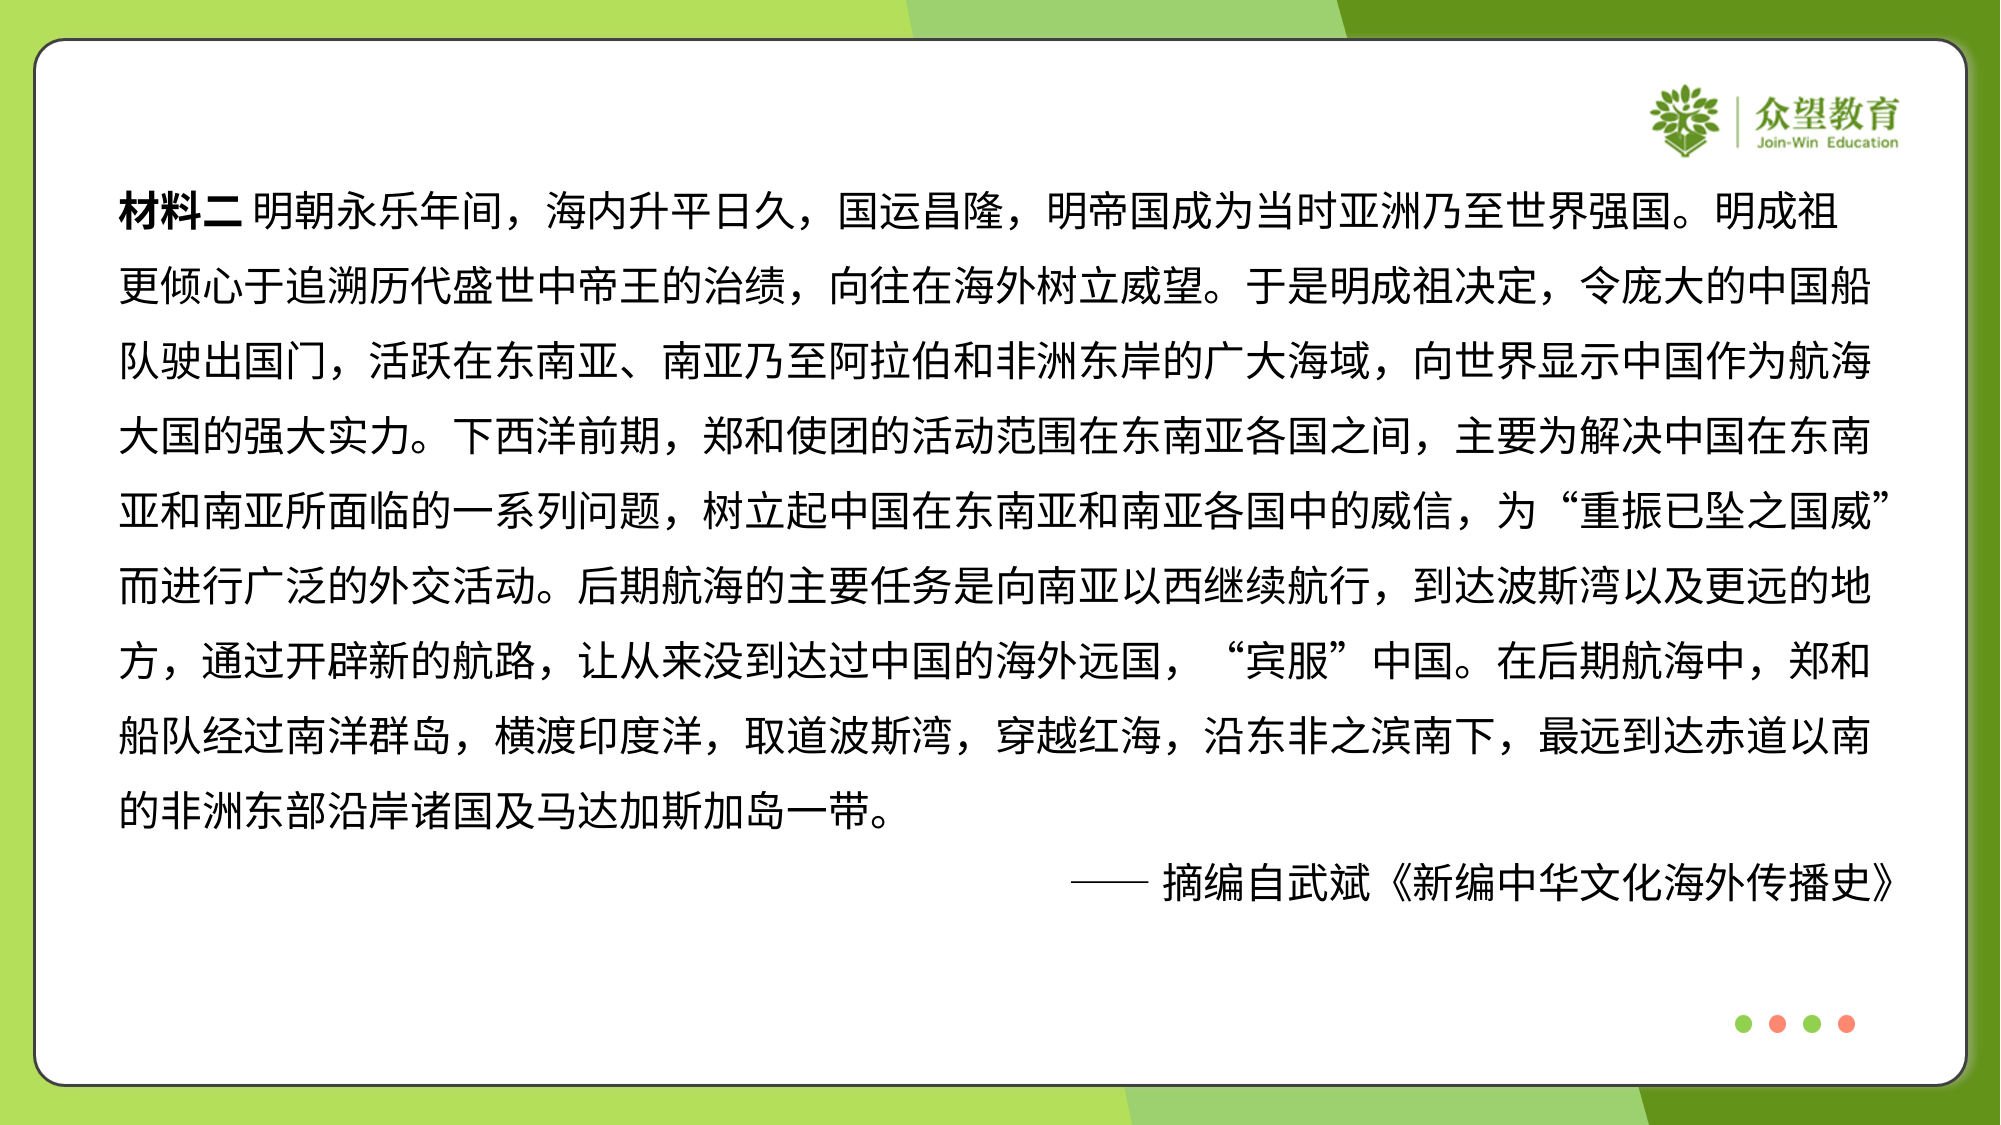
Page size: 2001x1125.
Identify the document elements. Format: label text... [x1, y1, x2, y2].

text_box 材料二 明朝永乐年间，海内升平日久，国运昌隆，明帝国成为当时亚洲乃至世界强国。明成祖 更倾心于追溯历代盛世中帝王的治绩，向往在海外树立威望。于是明成祖决定，令庞大的中国船 队驶出国门，活跃在东南亚、南亚乃至阿拉伯和非洲东岸的广大海域，向世界显示中国作为航海 大国的强大实力。下西洋前期，郑和使团的活动范围在东南亚各国之间，主要为解决中国在东南 亚和南亚所面临的一系列问题，树立起中国在东南亚和南亚各国中的威信，为“重振已坠之国威” 而进行广泛的外交活动。后期航海的主要任务是向南亚以西继续航行，到达波斯湾以及更远的地 方，通过开辟新的航路，让从来没到达过中国的海外远国，“宾服”中国。在后期航海中，郑和 船队经过南洋群岛，横渡印度洋，取道波斯湾，穿越红海，沿东非之滨南下，最远到达赤道以南 的非洲东部沿岸诸国及马达加斯加岛一带。 ——摘编自武斌《新编中华文化海外传播史》 [118, 159, 1883, 900]
picture [0, 0, 2000, 1125]
